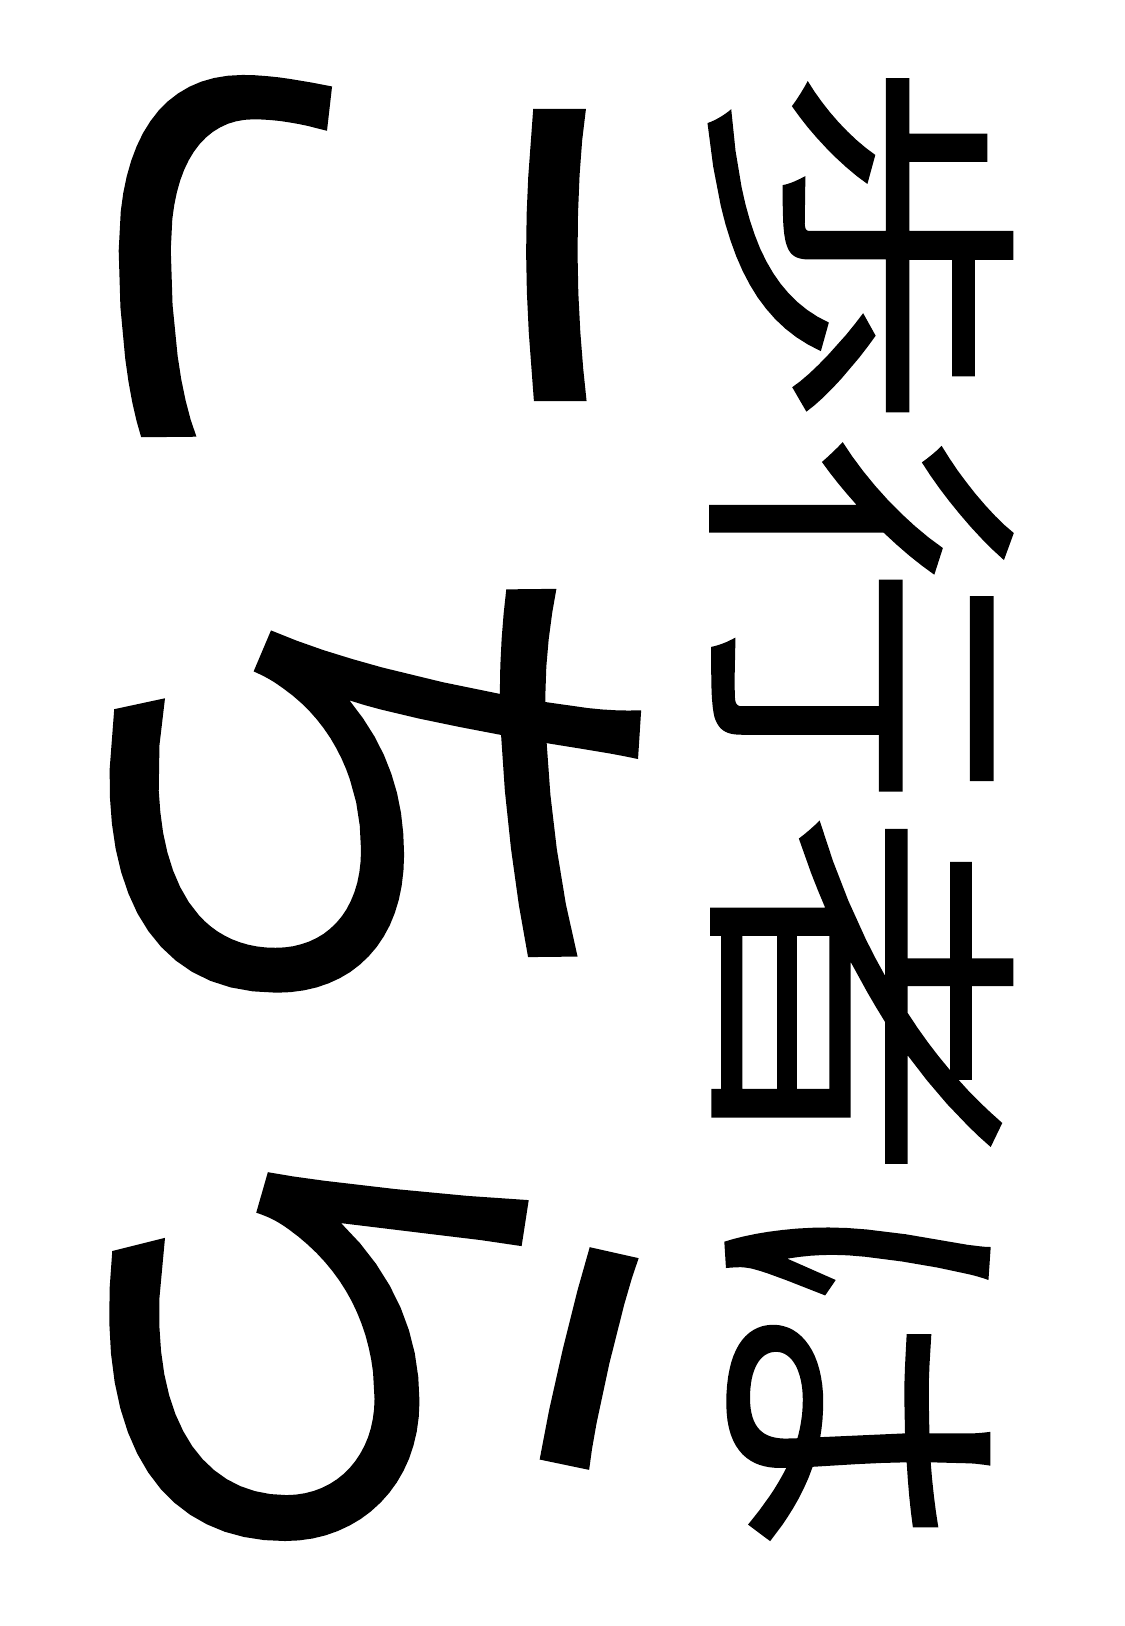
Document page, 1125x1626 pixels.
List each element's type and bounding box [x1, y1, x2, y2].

text_box [91, 74, 1014, 1542]
